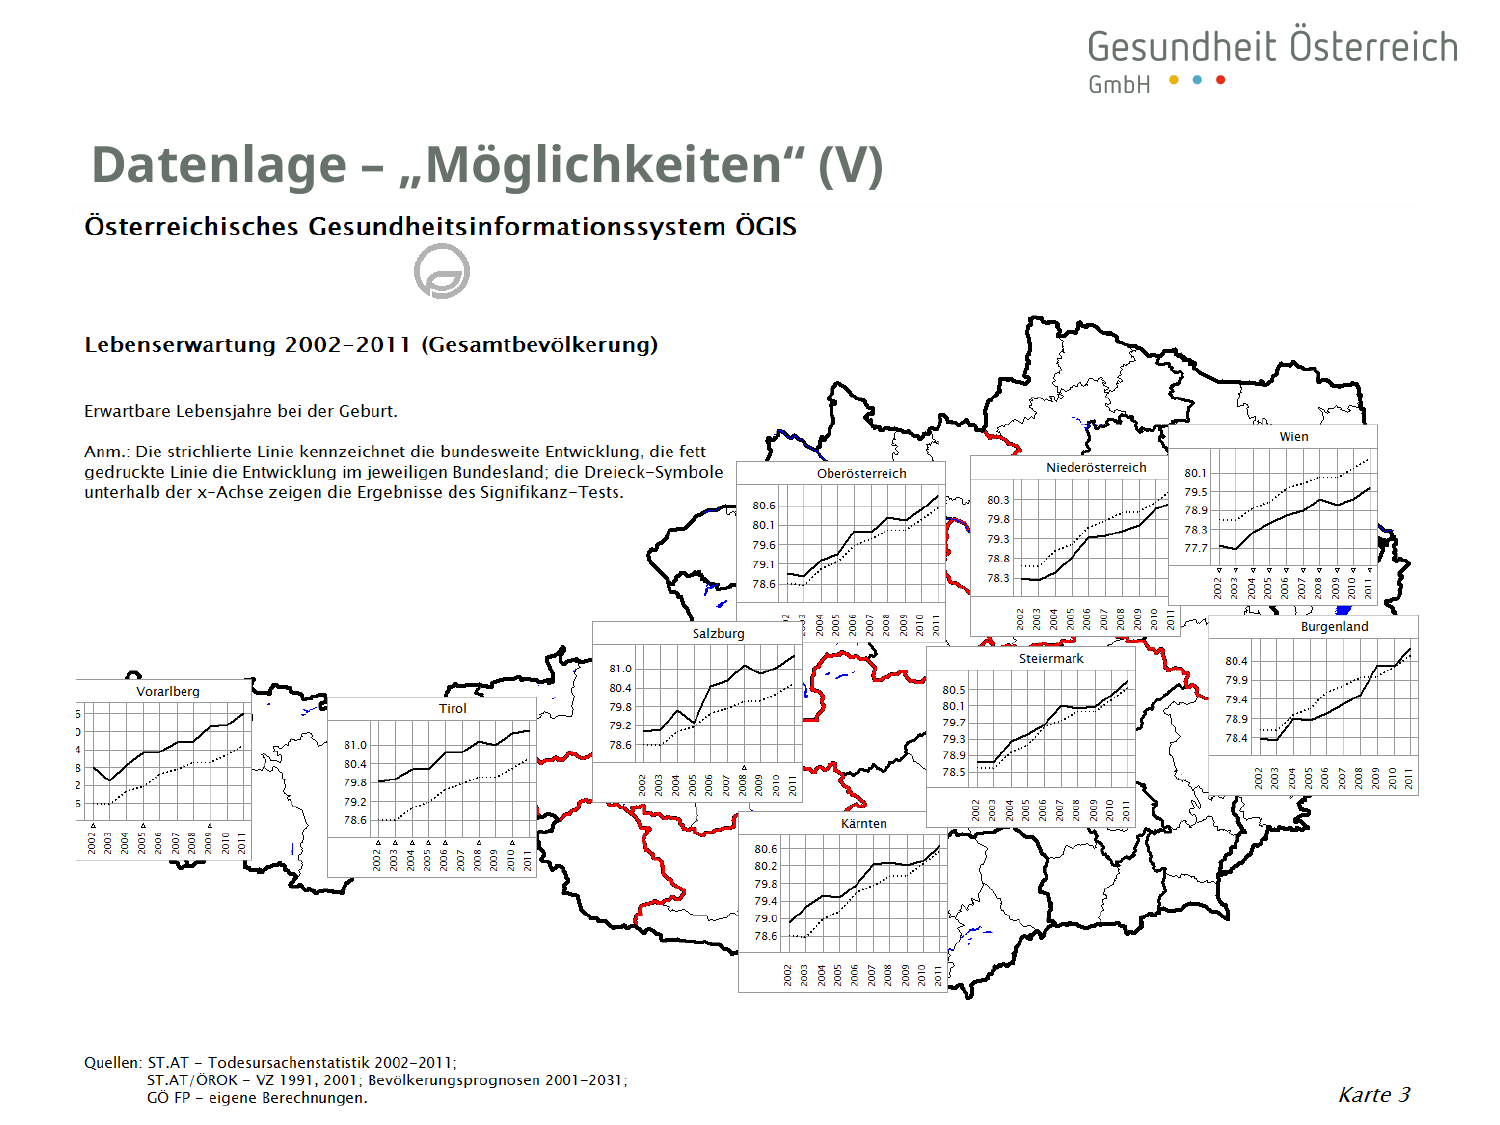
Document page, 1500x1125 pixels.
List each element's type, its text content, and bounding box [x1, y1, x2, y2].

picture [1089, 23, 1457, 93]
picture [76, 207, 1424, 1107]
title Datenlage – „Möglichkeiten“ (V) [74, 128, 1426, 197]
